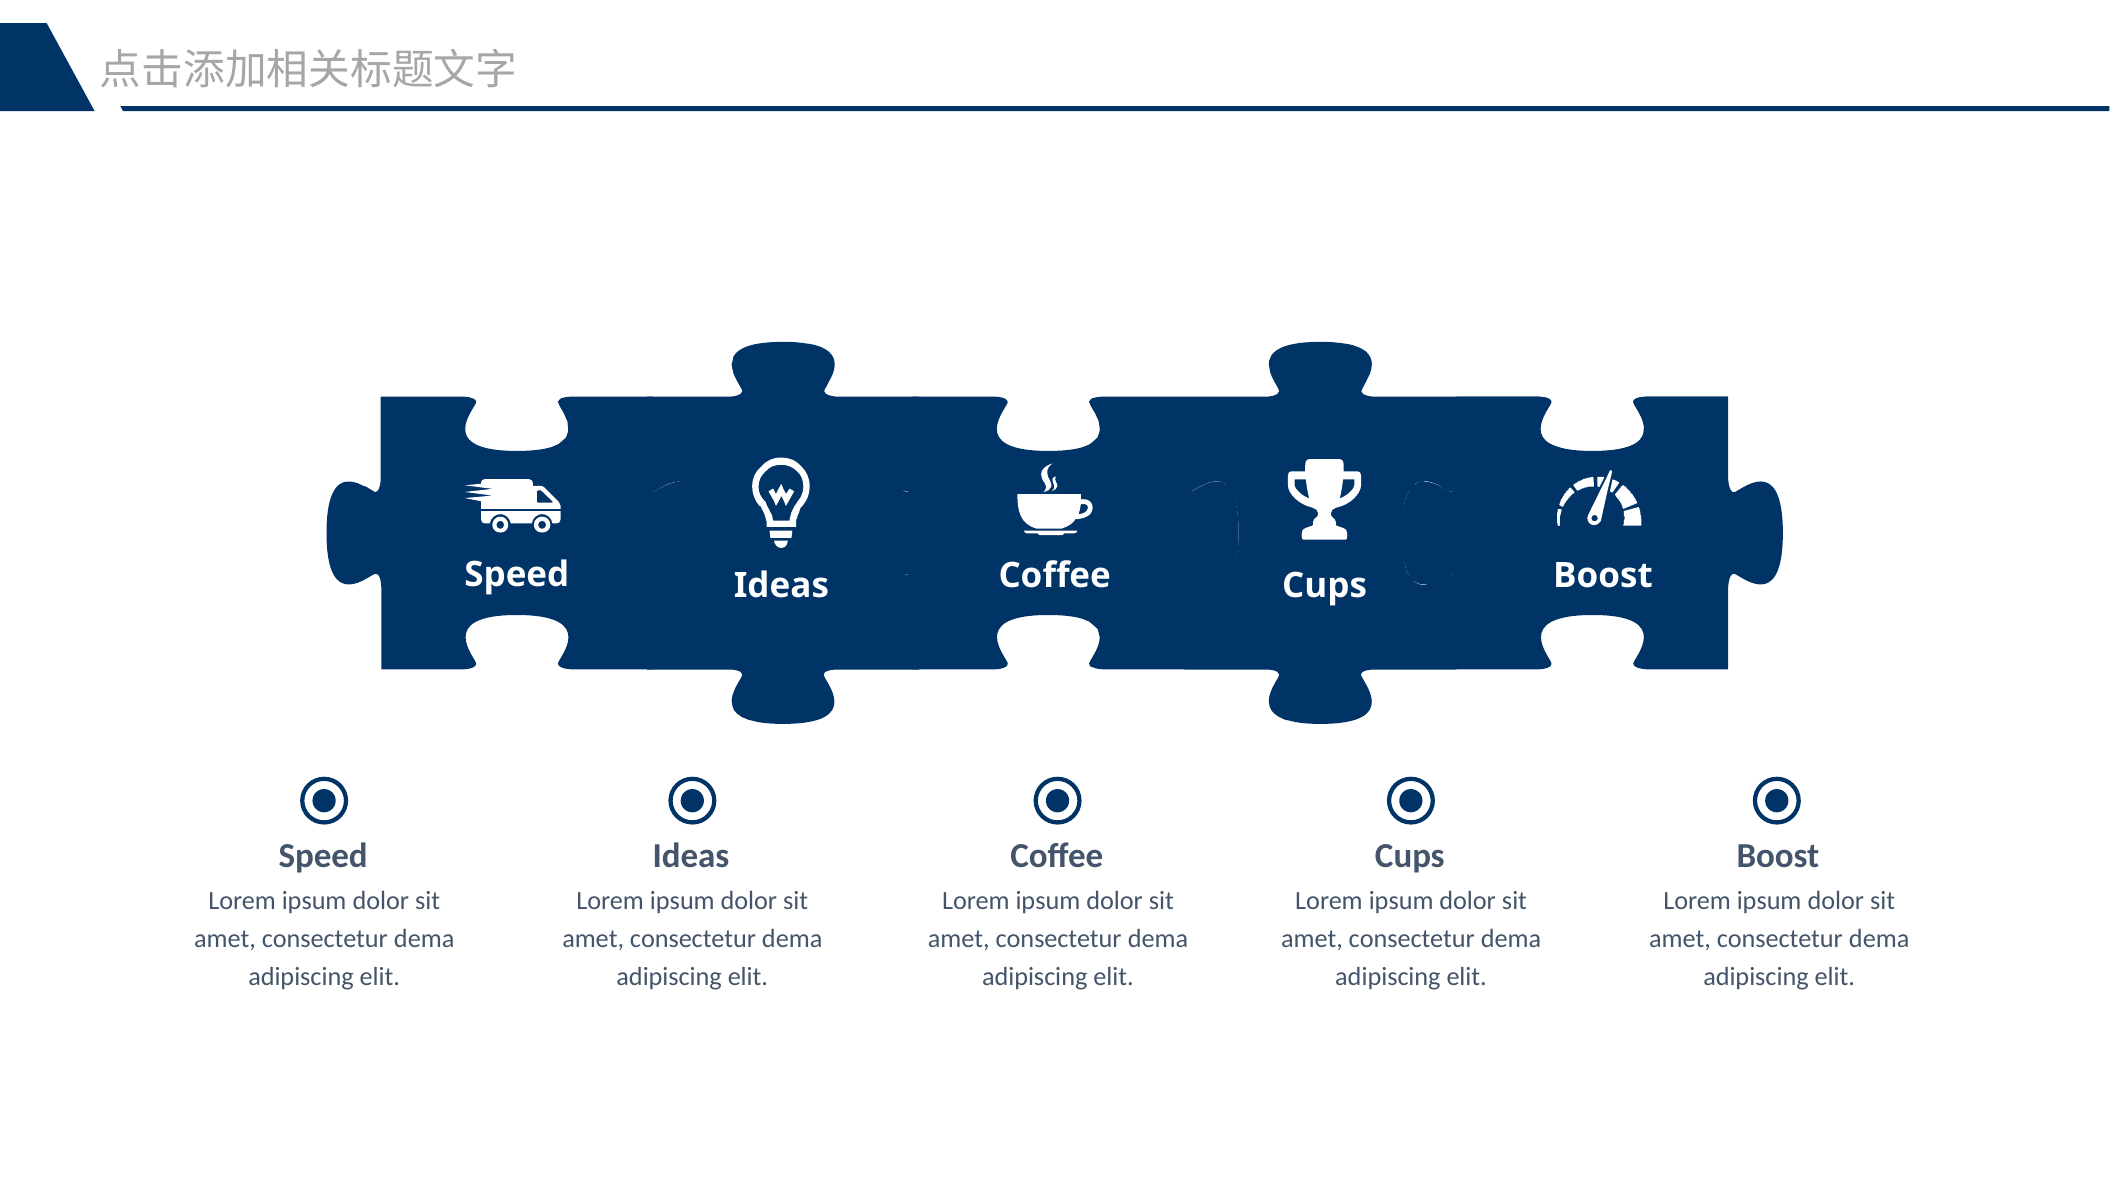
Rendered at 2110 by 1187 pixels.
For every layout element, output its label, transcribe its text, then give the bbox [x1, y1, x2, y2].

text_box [1017, 463, 1093, 536]
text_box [668, 776, 717, 825]
text_box [118, 104, 2110, 113]
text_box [1033, 776, 1082, 825]
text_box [1752, 776, 1801, 825]
text_box Ideas [636, 824, 746, 882]
text_box Lorem ipsum dolor sit amet, consectetur dema adipiscing elit. [907, 868, 1209, 999]
text_box 点击添加相关标题文字 [99, 42, 603, 93]
text_box Lorem ipsum dolor sit amet, consectetur dema adipiscing elit. [173, 868, 475, 999]
text_box Coffee [994, 824, 1120, 882]
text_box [1386, 776, 1435, 825]
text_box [300, 776, 349, 825]
text_box Boost [1720, 824, 1836, 882]
text_box [0, 22, 97, 113]
text_box Lorem ipsum dolor sit amet, consectetur dema adipiscing elit. [542, 868, 843, 999]
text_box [1557, 470, 1642, 526]
text_box Speed [262, 824, 384, 882]
text_box Lorem ipsum dolor sit amet, consectetur dema adipiscing elit. [1260, 868, 1562, 999]
text_box Lorem ipsum dolor sit amet, consectetur dema adipiscing elit. [1628, 868, 1930, 999]
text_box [326, 341, 1783, 724]
text_box Cups [1358, 824, 1461, 882]
